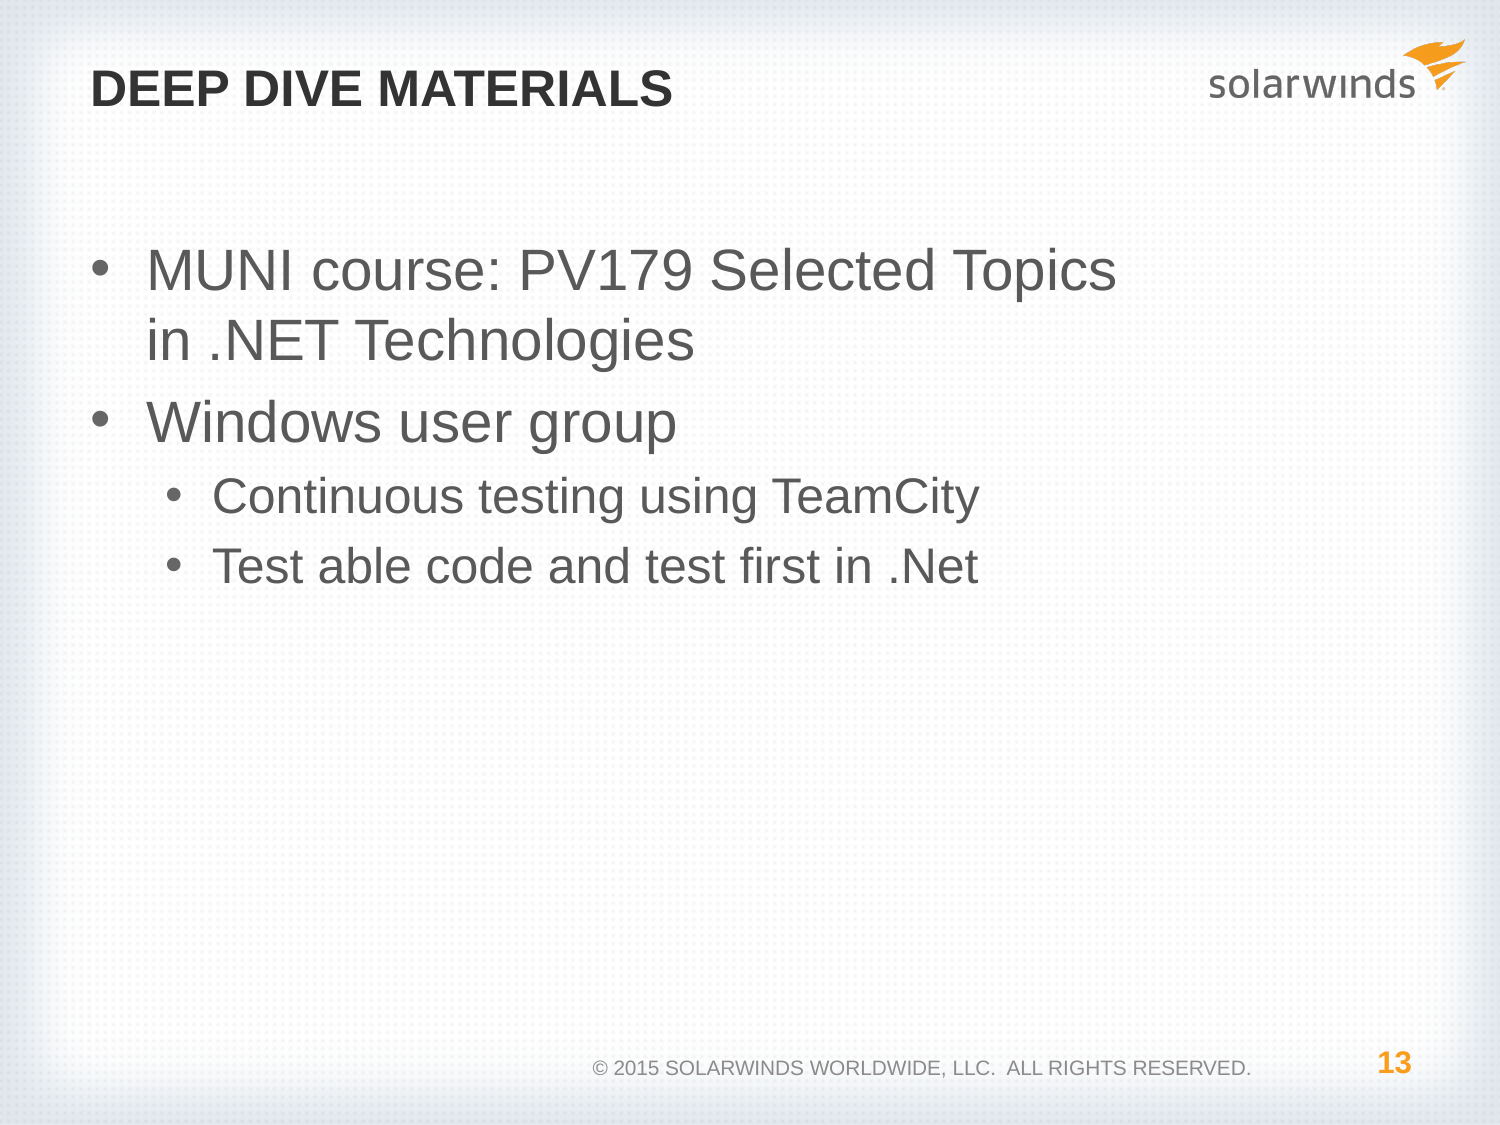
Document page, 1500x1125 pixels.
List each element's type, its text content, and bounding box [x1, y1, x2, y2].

footer © 2015 SOLARWINDS WORLDWIDE, LLC. ALL RIGHTS RESERVED. [528, 1042, 1316, 1092]
picture [0, 0, 1500, 1125]
title Deep dive materials [75, 47, 1164, 125]
slide_number 13 [1348, 1031, 1441, 1092]
list MUNI course: PV179 Selected Topics in .NET Technologies Windows user group Continuous testing using TeamCity Test able code and test first in .Net [75, 224, 1425, 1005]
